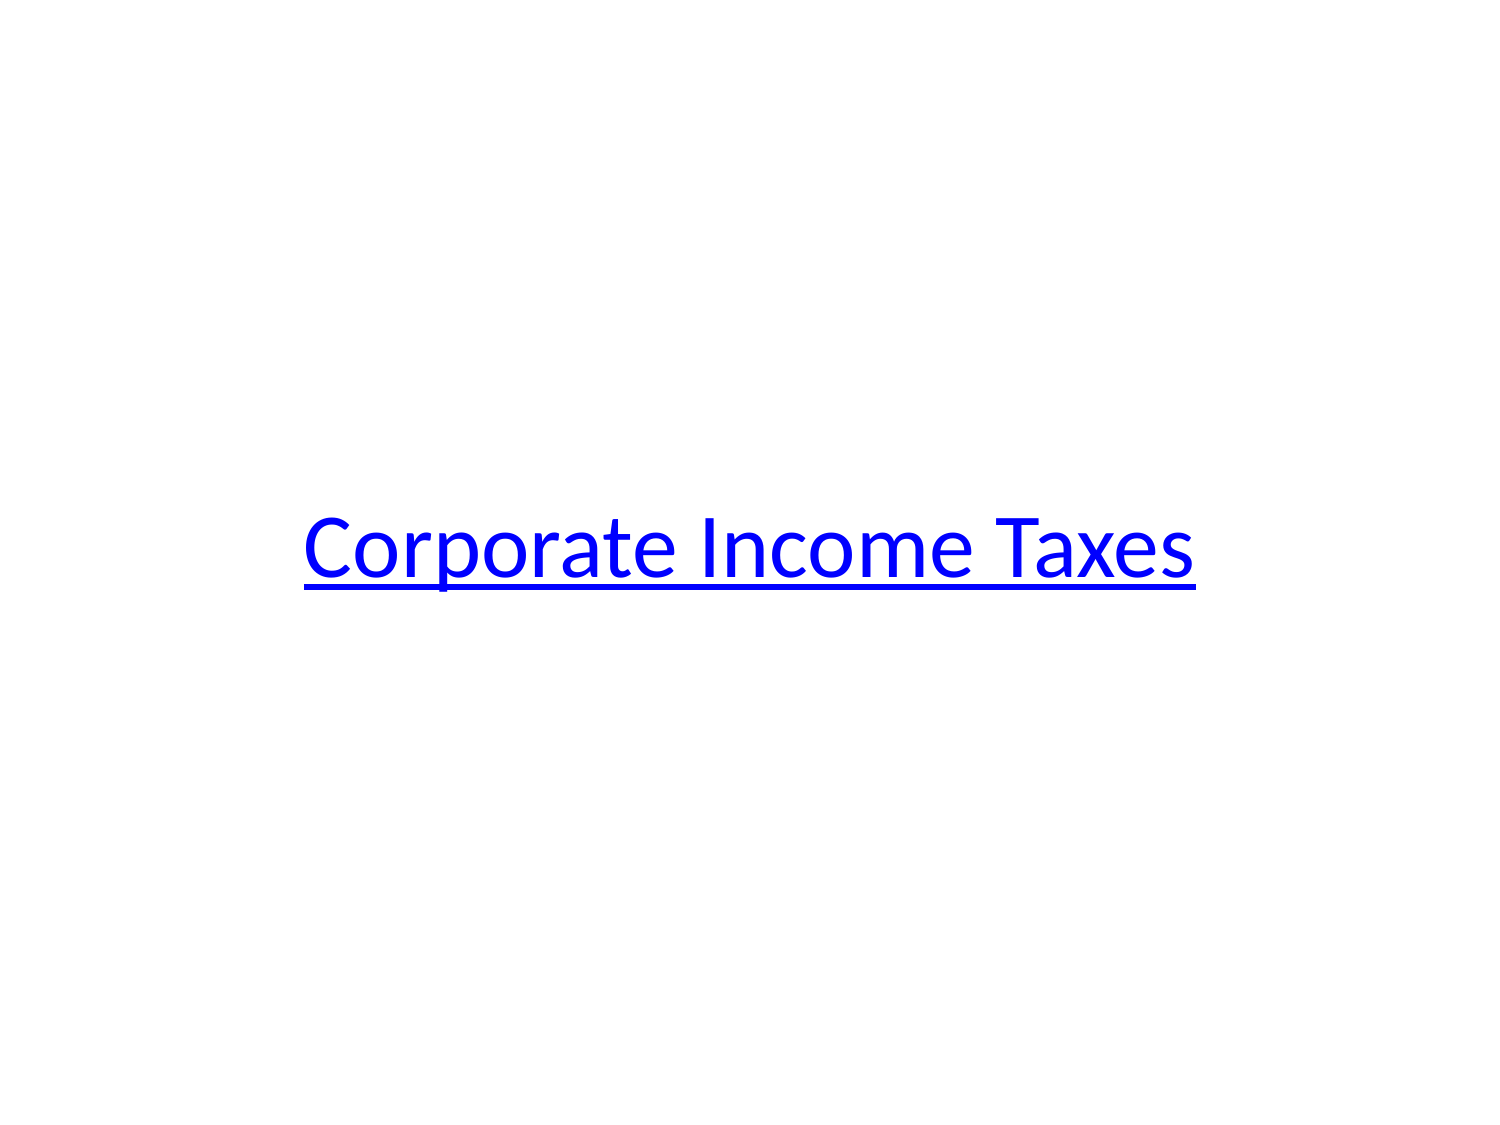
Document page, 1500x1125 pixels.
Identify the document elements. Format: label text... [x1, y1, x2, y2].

title Corporate Income Taxes [74, 44, 1426, 1038]
